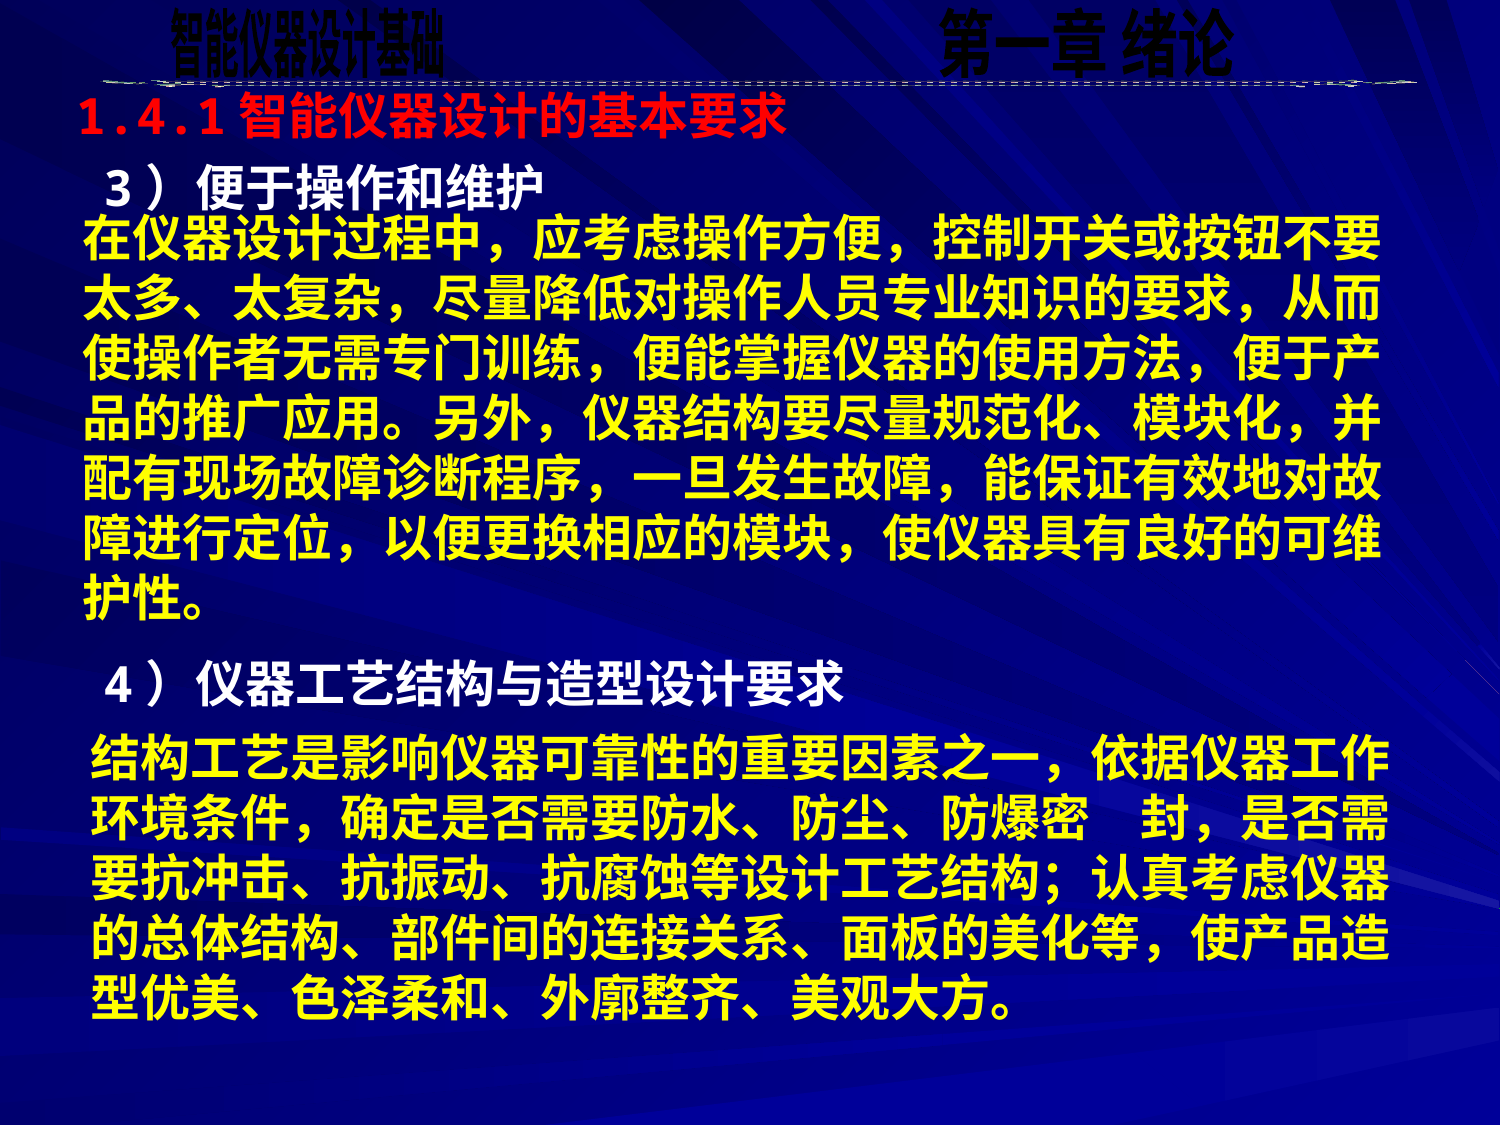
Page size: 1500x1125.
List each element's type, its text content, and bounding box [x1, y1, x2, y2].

text_box 在仪器设计过程中，应考虑操作方便，控制开关或按钮不要太多、太复杂，尽量降低对操作人员专业知识的要求，从而使操作者无需专门训练，便能掌握仪器的使用方法，便于产品的推广应用。另外，仪器结构要尽量规范化、模块化，并配有现场故障诊断程序，一旦发生故障，能保证有效地对故障进行定位，以便更换相应的模块，使仪器具有良好的可维护性。 [67, 198, 1446, 634]
text_box 3）便于操作和维护 [88, 152, 786, 224]
picture [815, 78, 1424, 91]
text_box 结构工艺是影响仪器可靠性的重要因素之一，依据仪器工作环境条件，确定是否需要防水、防尘、防爆密 封，是否需要抗冲击、抗振动、抗腐蚀等设计工艺结构；认真考虑仪器的总体结构、部件间的连接关系、面板的美化等，使产品造型优美、色泽柔和、外廓整齐、美观大方。 [76, 719, 1424, 1035]
text_box 4）仪器工艺结构与造型设计要求 [88, 644, 1211, 720]
text_box 1.4.1智能仪器设计的基本要求 [61, 77, 815, 152]
